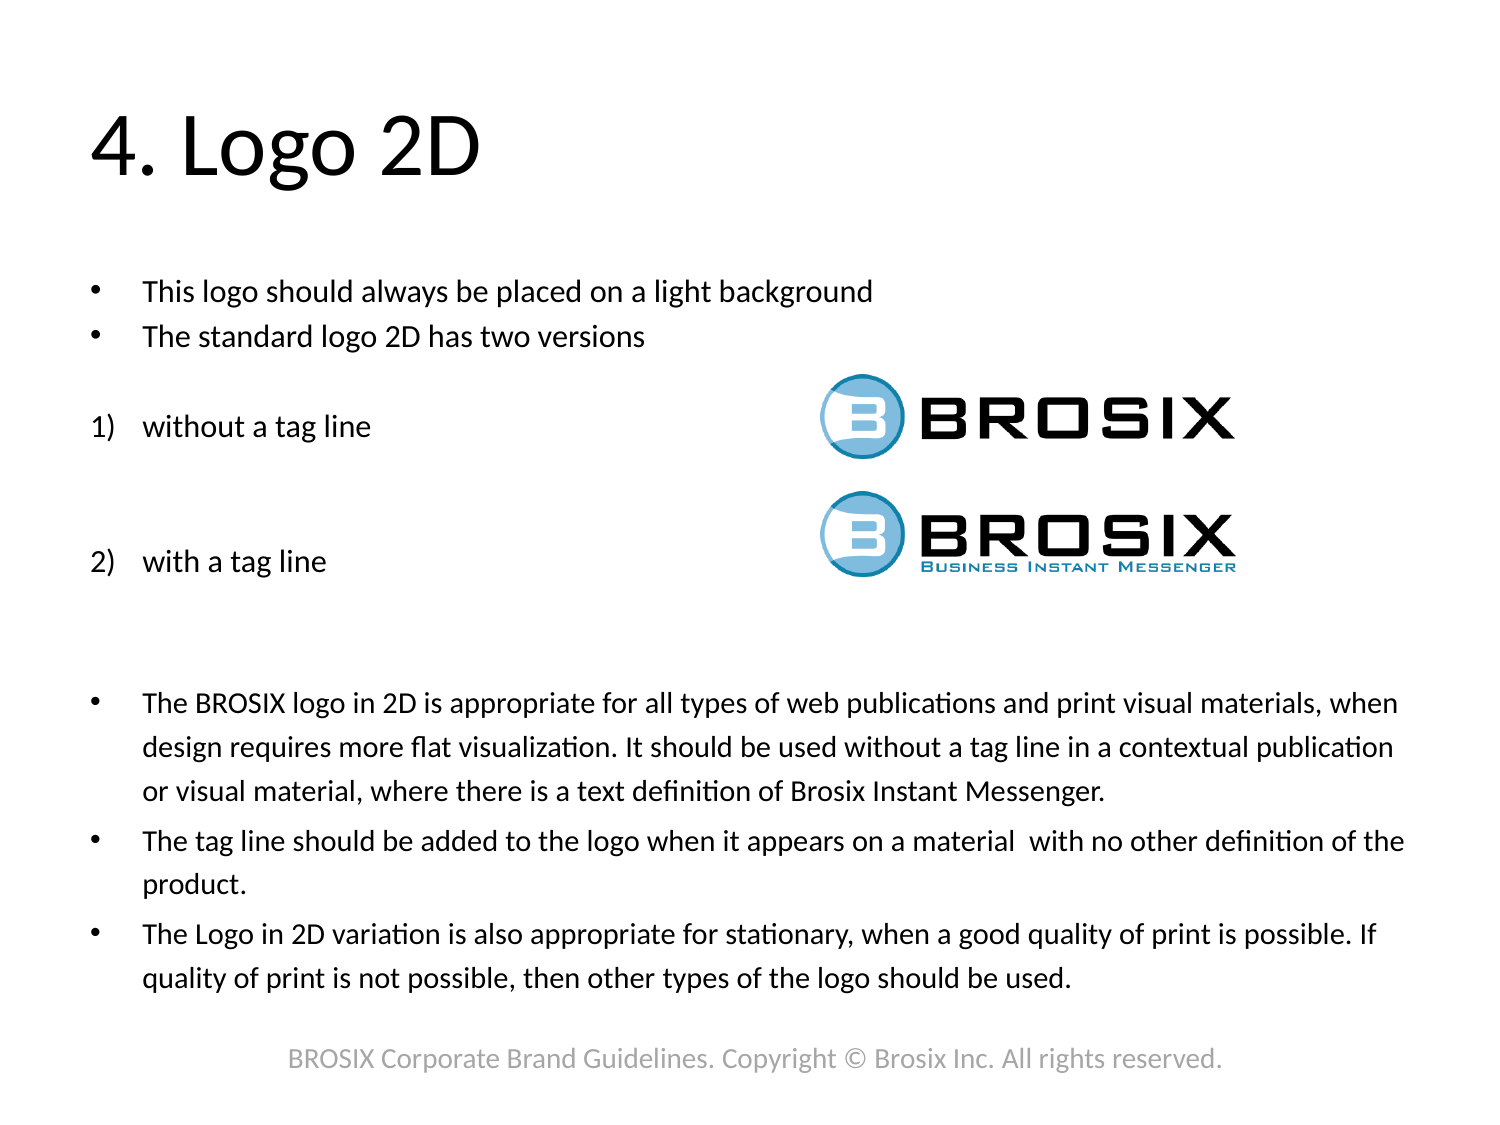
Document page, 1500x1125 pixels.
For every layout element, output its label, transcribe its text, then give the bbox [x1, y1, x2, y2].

title 4. Logo 2D [75, 45, 1425, 233]
picture [820, 373, 1235, 460]
picture [820, 491, 1236, 577]
text_box BROSIX Corporate Brand Guidelines. Copyright © Brosix Inc. All rights reserved. [41, 1031, 1471, 1082]
list This logo should always be placed on a light background The standard logo 2D has two versions without a tag line with a tag line The BROSIX logo in 2D is appropriate for all types of web publications and print visual materials, when design requires more flat visualization. It should be used without a tag line in a contextual publication or visual material, where there is a text definition of Brosix Instant Messenger. The tag line should be added to the logo when it appears on a material with no other definition of the product. The Logo in 2D variation is also appropriate for stationary, when a good quality of print is possible. If quality of print is not possible, then other types of the logo should be used. [75, 262, 1425, 1005]
